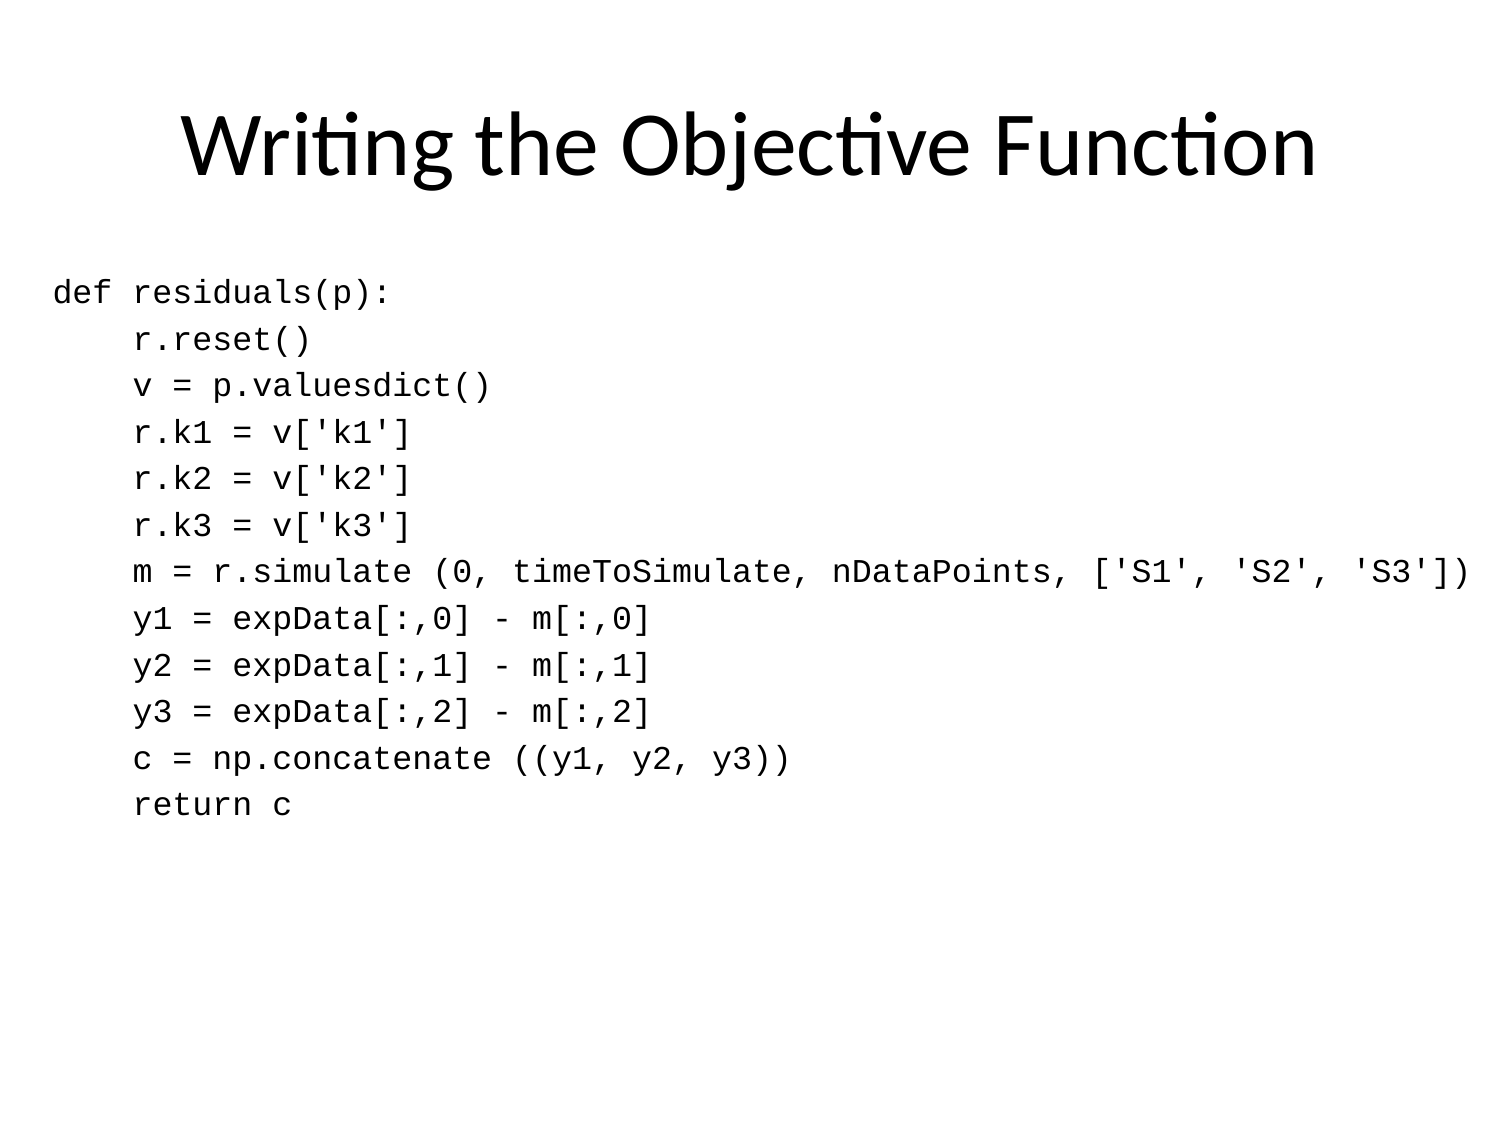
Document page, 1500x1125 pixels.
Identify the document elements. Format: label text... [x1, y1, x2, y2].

list def residuals(p): r.reset() v = p.valuesdict() r.k1 = v['k1'] r.k2 = v['k2'] r.k3 = v['k3'] m = r.simulate (0, timeToSimulate, nDataPoints, ['S1', 'S2', 'S3']) y1 = expData[:,0] - m[:,0] y2 = expData[:,1] - m[:,1] y3 = expData[:,2] - m[:,2] c = np.concatenate ((y1, y2, y3)) return c [37, 262, 1500, 1005]
title Writing the Objective Function [75, 45, 1425, 233]
